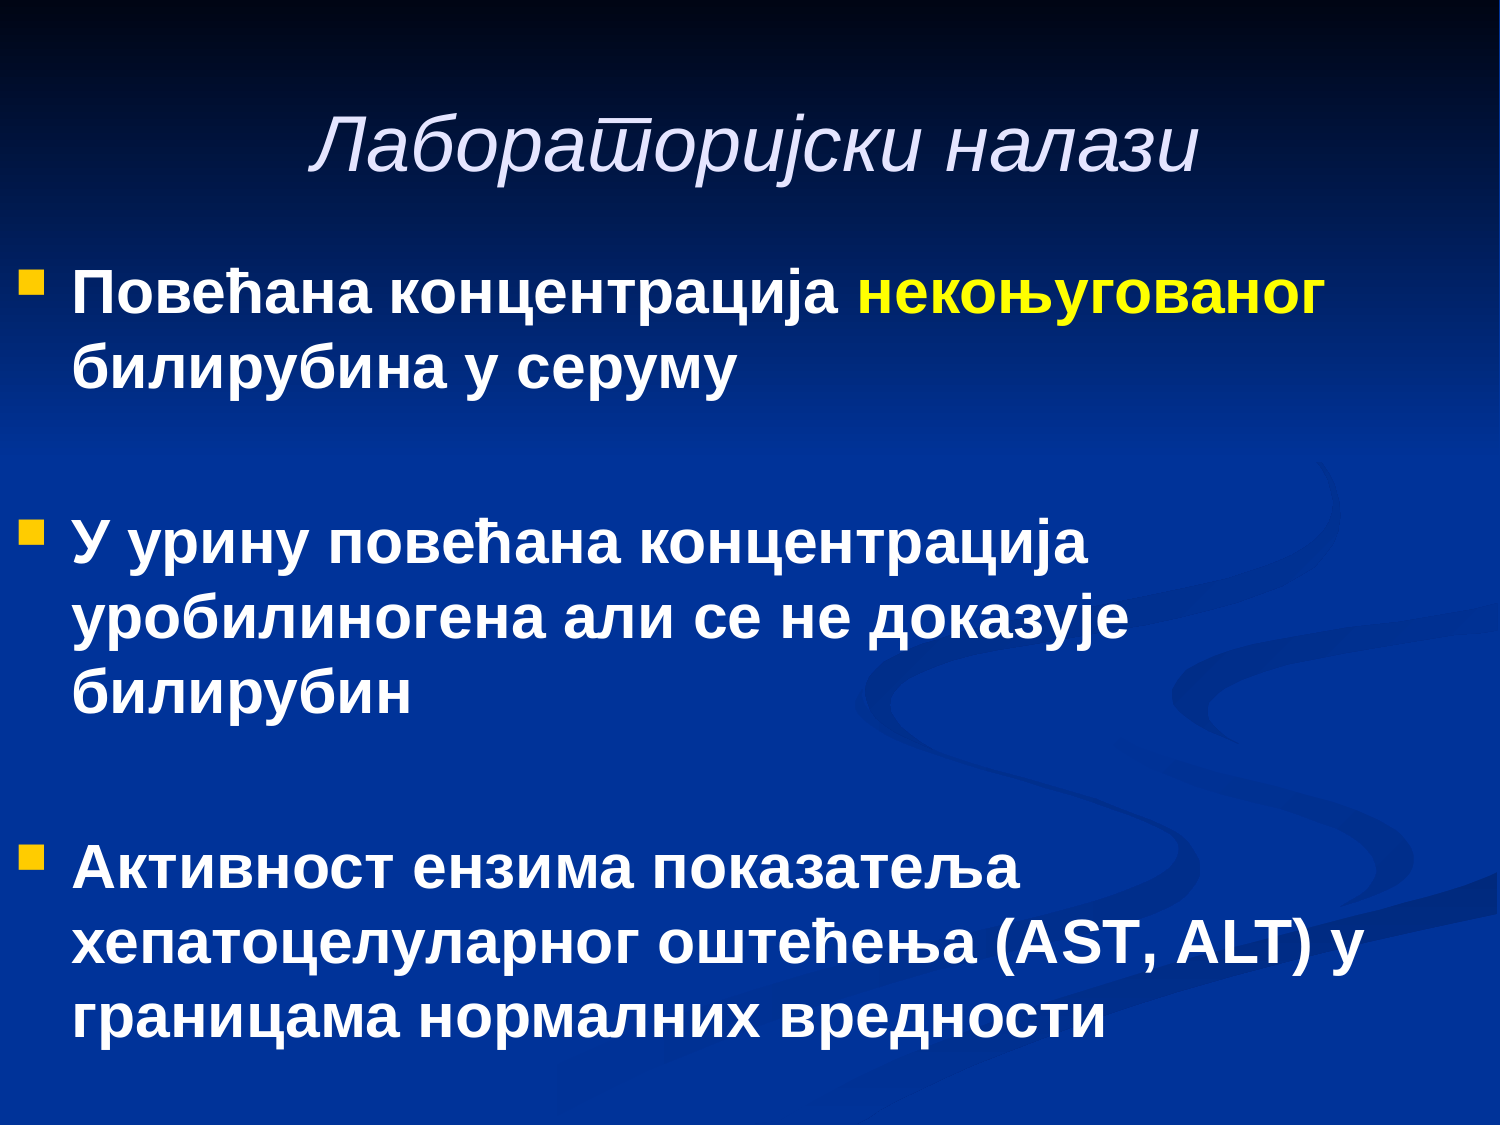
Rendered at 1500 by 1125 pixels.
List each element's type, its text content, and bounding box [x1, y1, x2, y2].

title Лабораторијски налази [100, 89, 1413, 243]
list Повећана концентрација некоњугованог билирубина у серуму У урину повећана концентрација уробилиногена али се не доказује билирубин Активност ензима показатеља хепатоцелуларног оштећења (АST, АLT) у границама нормалних вредности [0, 243, 1471, 1095]
